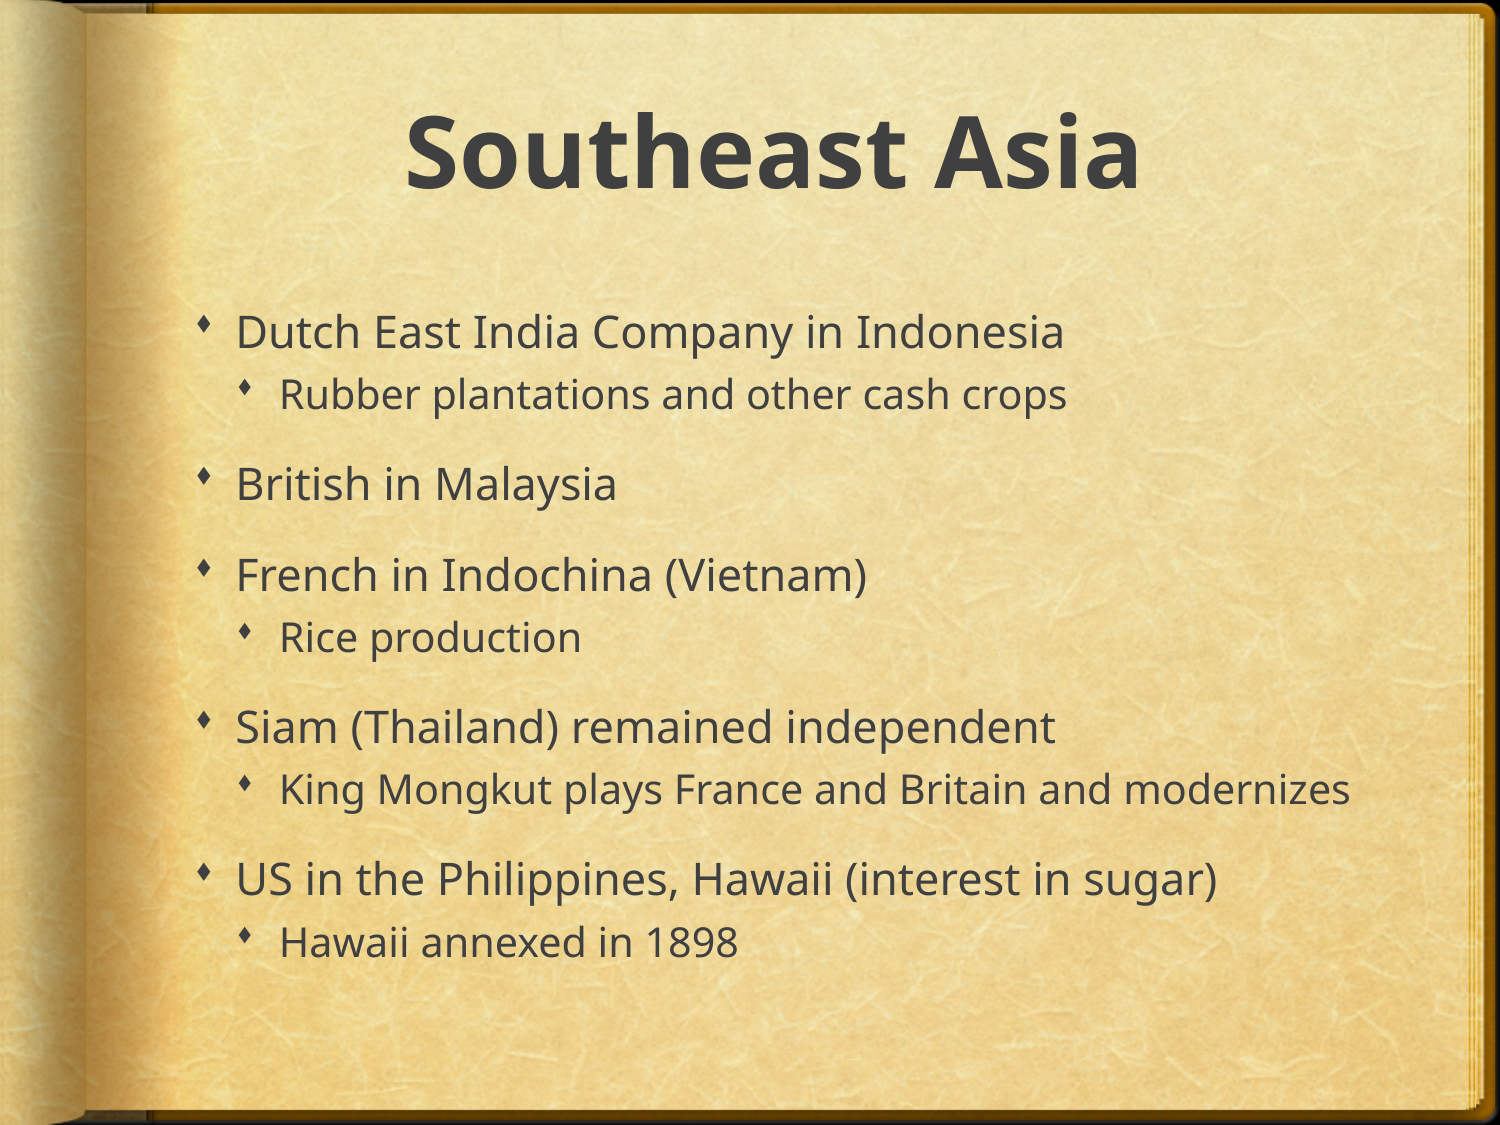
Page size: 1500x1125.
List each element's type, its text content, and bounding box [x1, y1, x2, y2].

picture [0, 0, 1500, 1125]
title Southeast Asia [178, 45, 1372, 265]
list Dutch East India Company in Indonesia Rubber plantations and other cash crops British in Malaysia French in Indochina (Vietnam) Rice production Siam (Thailand) remained independent King Mongkut plays France and Britain and modernizes US in the Philippines, Hawaii (interest in sugar) Hawaii annexed in 1898 [178, 295, 1372, 1005]
